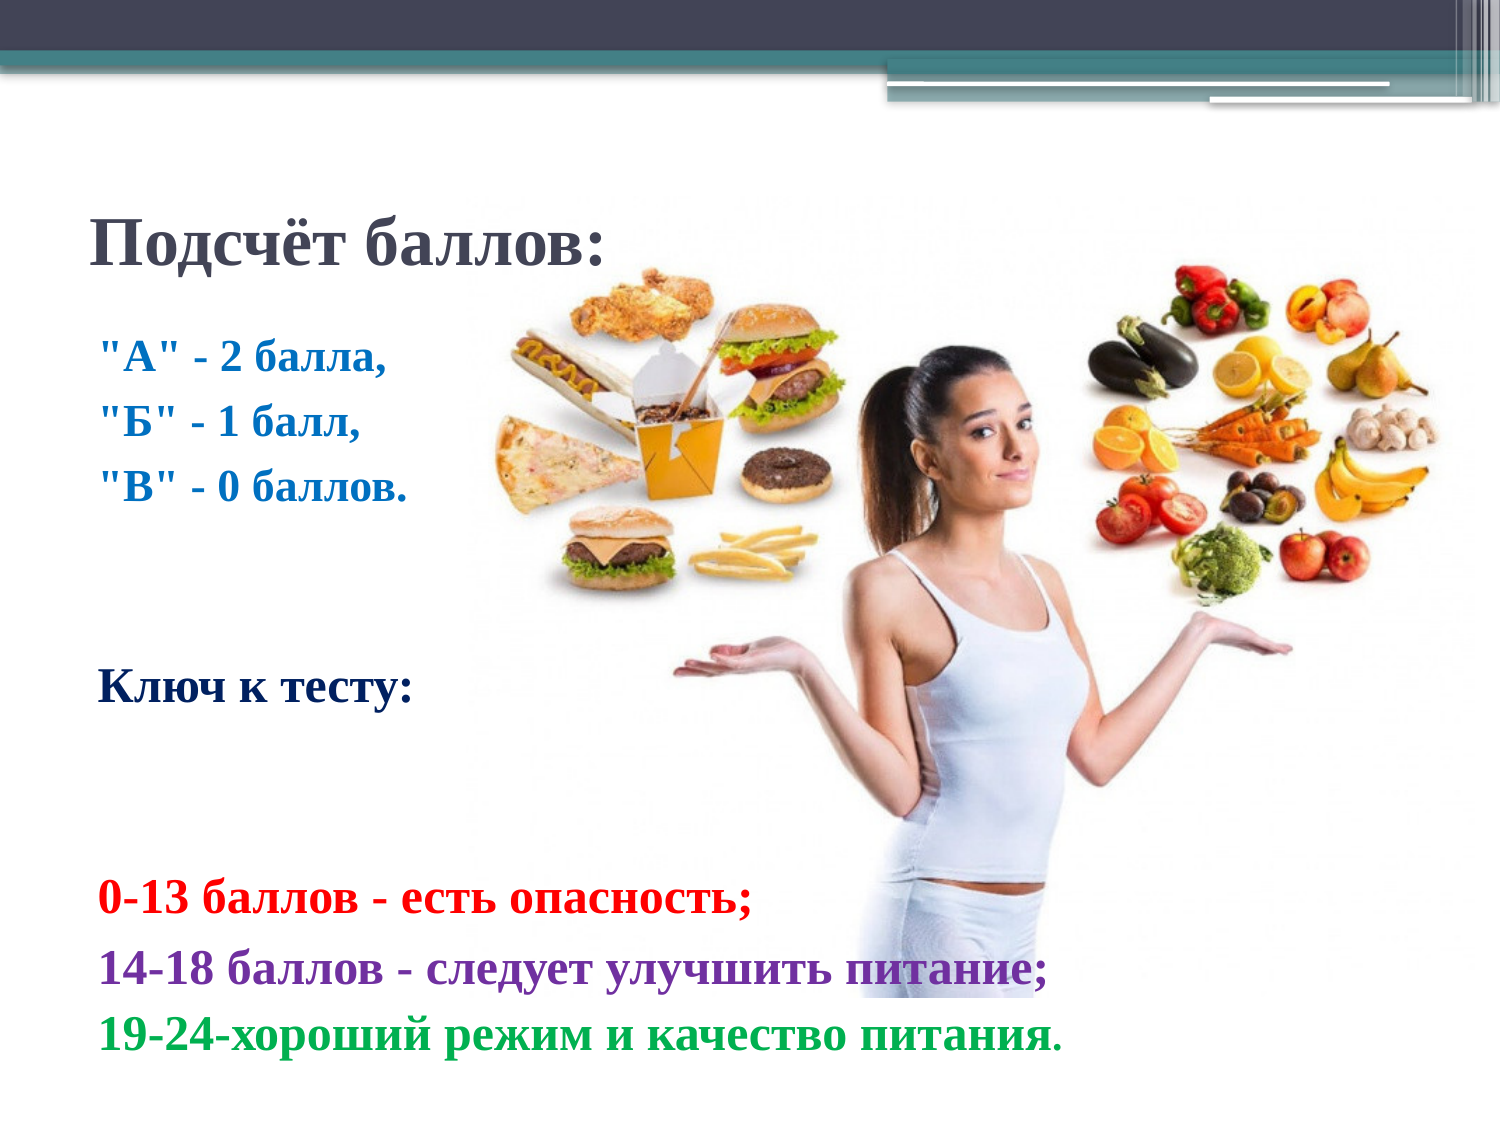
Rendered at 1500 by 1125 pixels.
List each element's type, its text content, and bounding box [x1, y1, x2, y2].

picture [466, 195, 1476, 998]
list "А" - 2 балла, "Б" - 1 балл, "В" - 0 баллов. [64, 314, 459, 645]
title Подсчёт баллов: [75, 187, 1425, 314]
list Ключ к тесту: 0-13 баллов - есть опасность; 14-18 баллов - следует улучшить питание; 19-24-хороший режим и качество питания. [64, 645, 1459, 1083]
